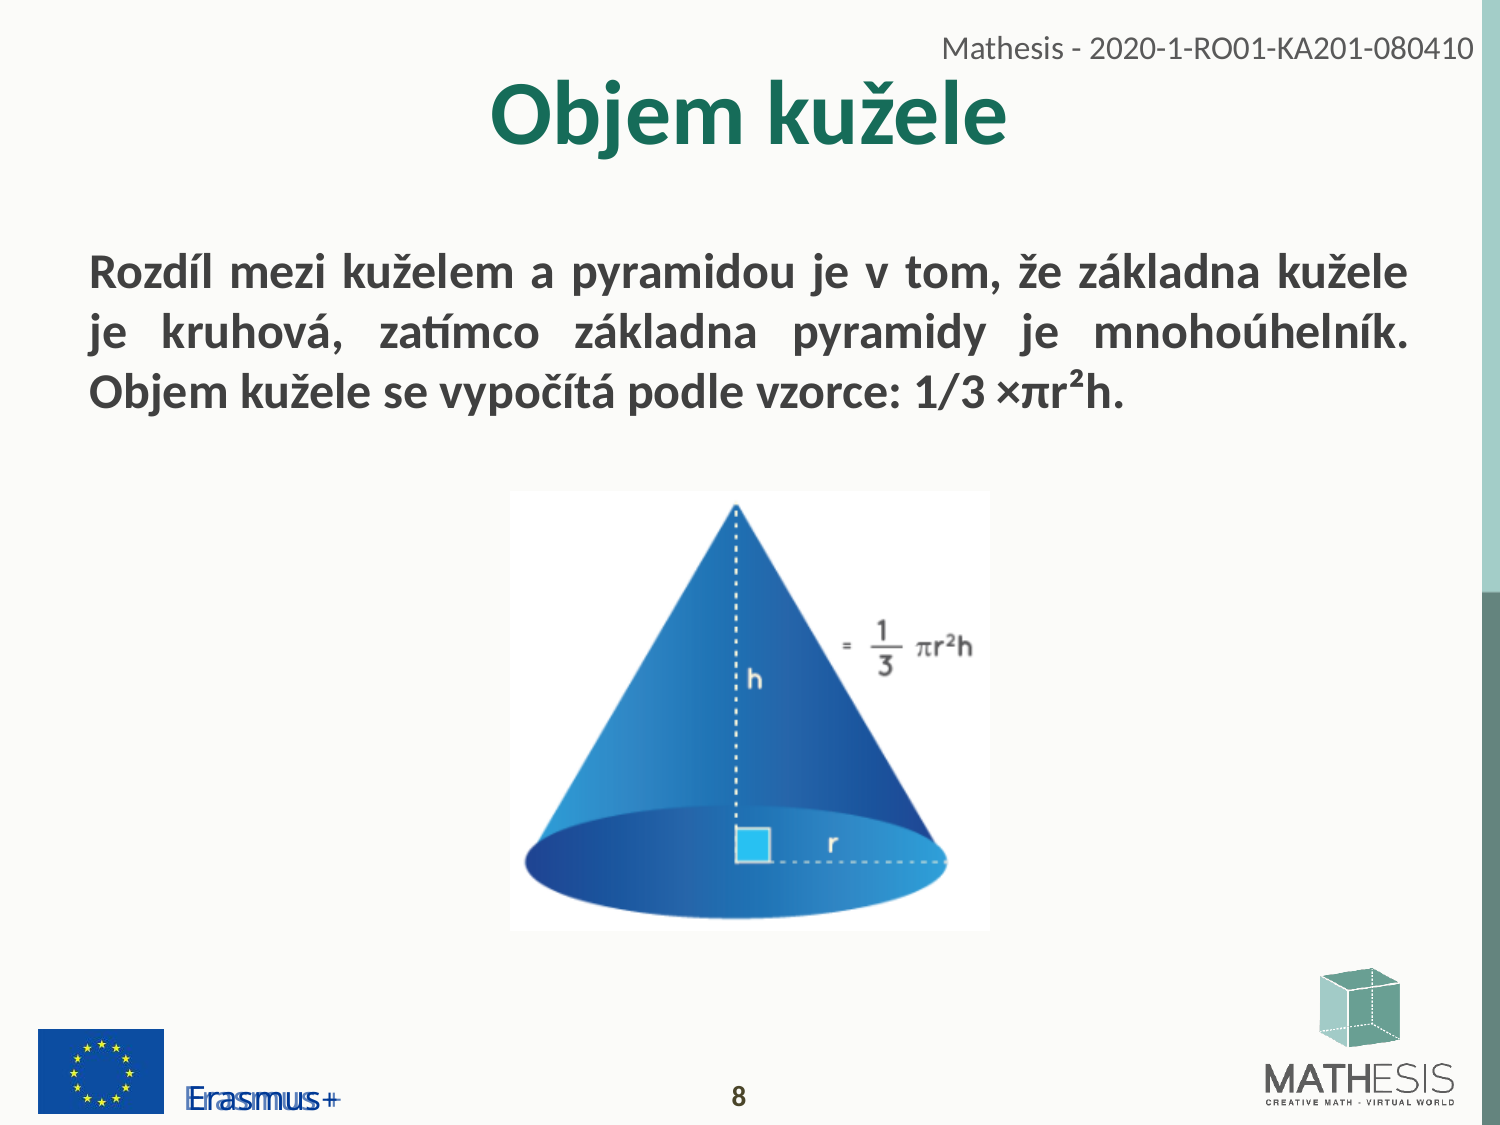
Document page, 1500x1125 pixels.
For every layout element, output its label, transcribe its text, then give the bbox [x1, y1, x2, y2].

title Objem kužele [75, 45, 1425, 160]
picture [38, 1029, 164, 1114]
list Rozdíl mezi kuželem a pyramidou je v tom, že základna kužele je kruhová, zatímco základna pyramidy je mnohoúhelník. Objem kužele se vypočítá podle vzorce: 1/3 ×πr²h. [75, 160, 1425, 904]
picture [510, 491, 990, 932]
